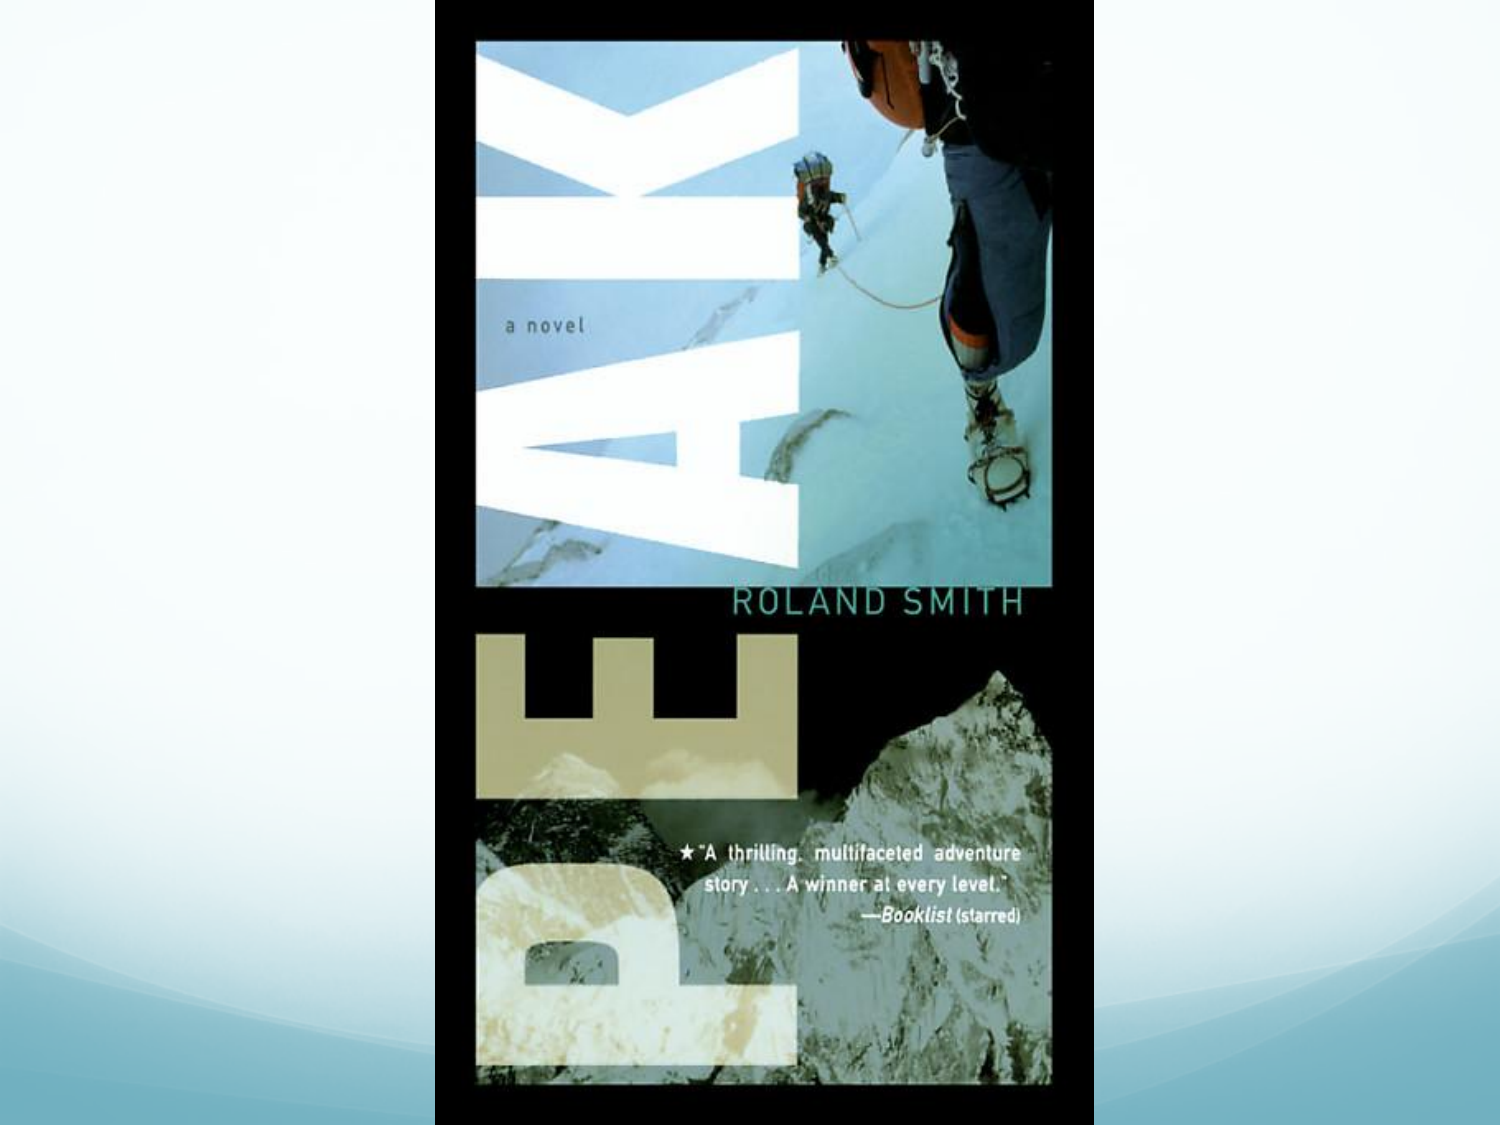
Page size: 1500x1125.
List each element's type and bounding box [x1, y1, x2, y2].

picture [435, 0, 1095, 1125]
